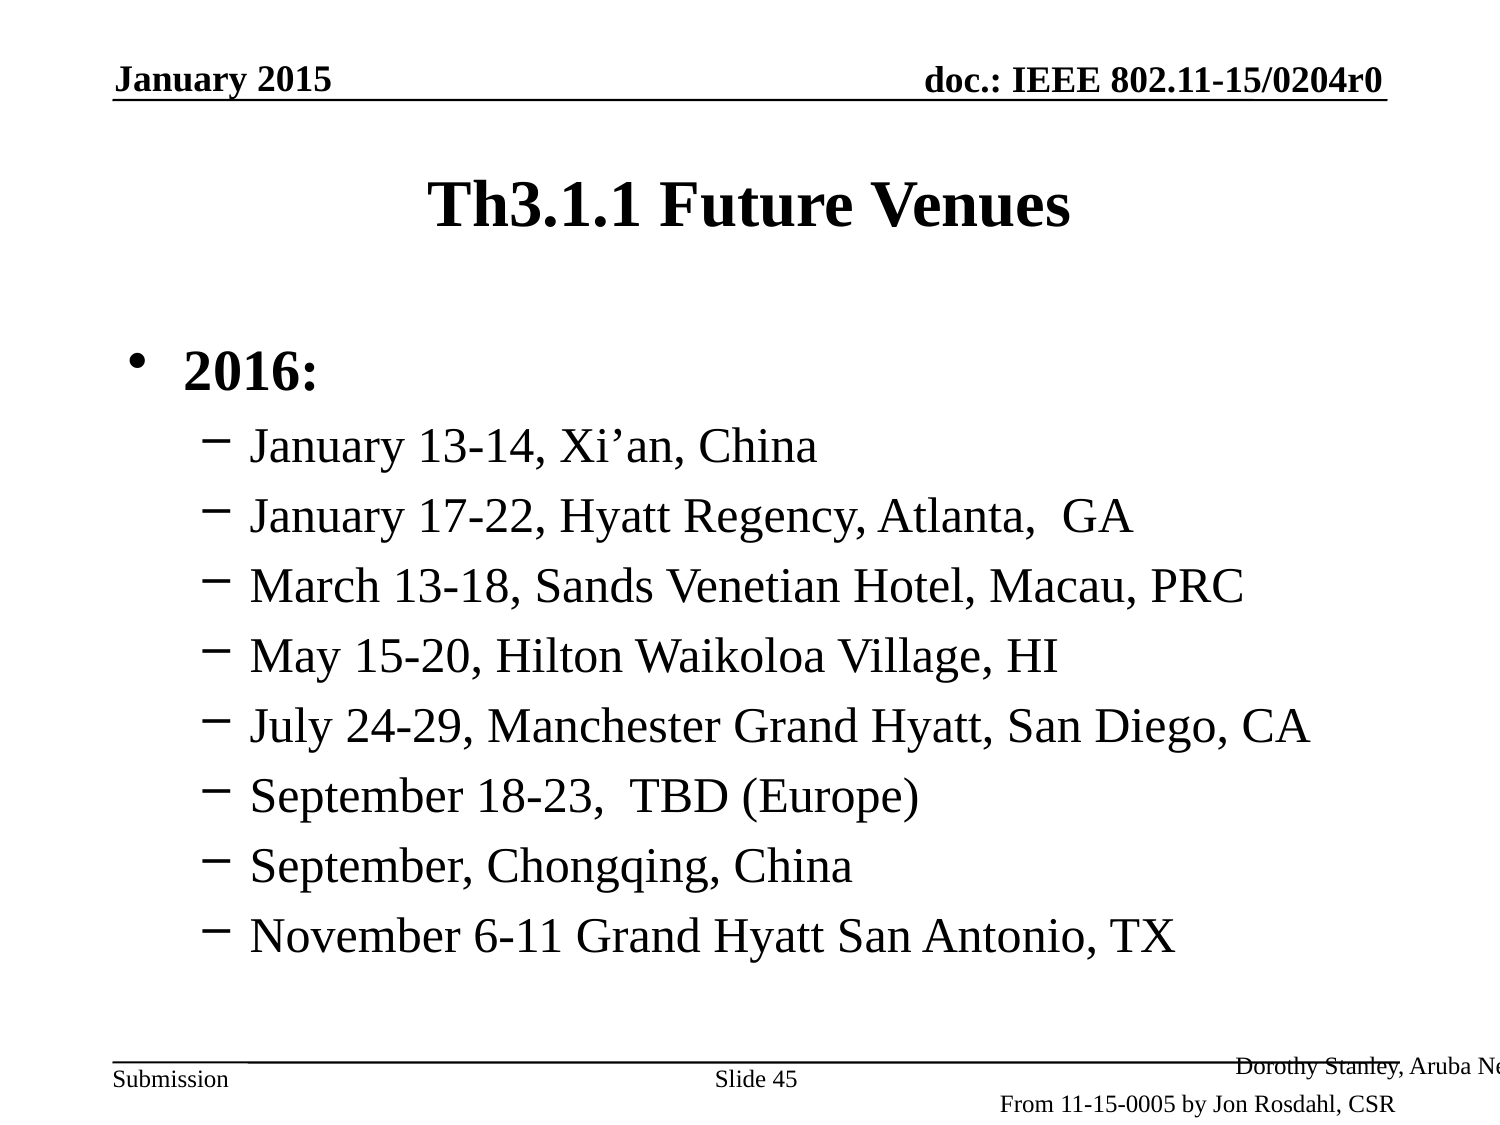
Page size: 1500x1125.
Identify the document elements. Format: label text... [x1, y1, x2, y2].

slide_number Slide 45 [712, 1061, 800, 1093]
footer From 11-15-0005 by Jon Rosdahl, CSR [999, 1087, 1500, 1113]
footer Dorothy Stanley, Aruba Networks [1052, 1049, 1500, 1080]
title Th3.1.1 Future Venues [112, 112, 1388, 288]
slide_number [114, 54, 423, 100]
list 2016: January 13-14, Xi’an, China January 17-22, Hyatt Regency, Atlanta, GA March 13-18, Sands Venetian Hotel, Macau, PRC May 15-20, Hilton Waikoloa Village, HI July 24-29, Manchester Grand Hyatt, San Diego, CA September 18-23, TBD (Europe) September, Chongqing, China November 6-11 Grand Hyatt San Antonio, TX [112, 324, 1388, 1001]
